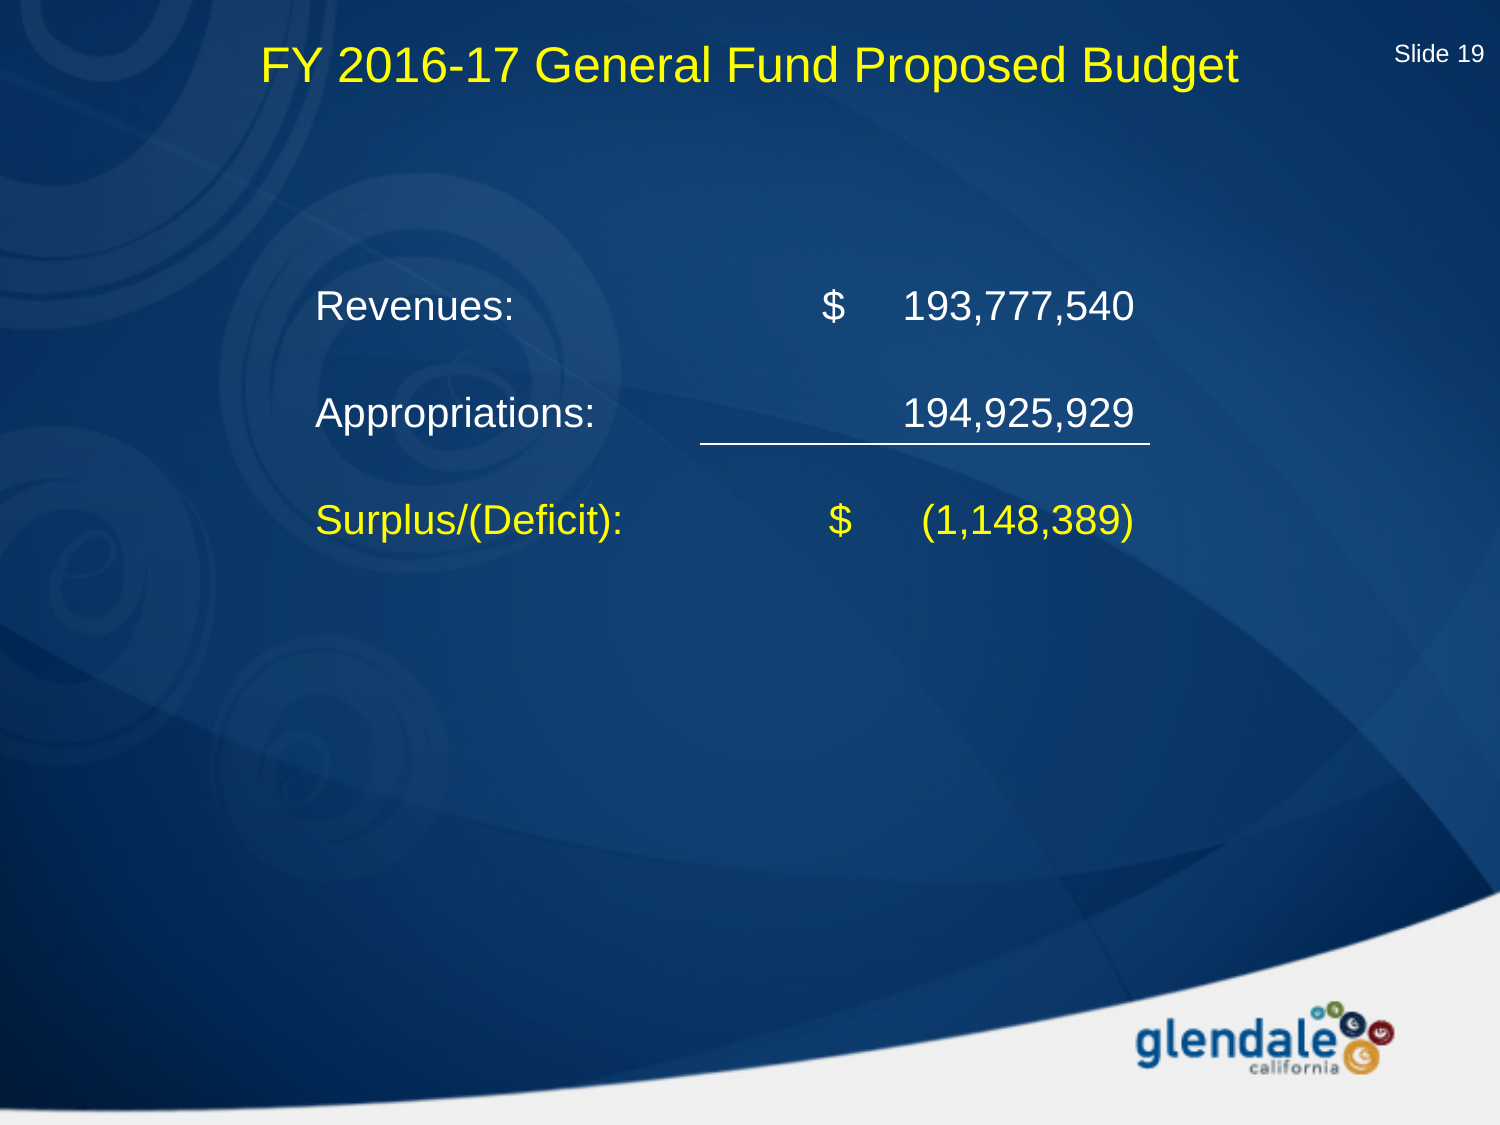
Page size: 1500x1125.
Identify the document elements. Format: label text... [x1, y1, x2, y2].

picture [0, 0, 1500, 1125]
table_cell 194,925,929 [700, 337, 1150, 443]
slide_number Slide 19 [1149, 0, 1500, 75]
table_cell Surplus/(Deficit): [300, 444, 700, 551]
text_box FY 2016-17 General Fund Proposed Budget [50, 37, 1450, 138]
table_header Revenues: [300, 275, 700, 337]
table_header $ 193,777,540 [700, 275, 1150, 337]
table_cell $ (1,148,389) [700, 445, 1150, 551]
table_cell Appropriations: [300, 337, 700, 444]
